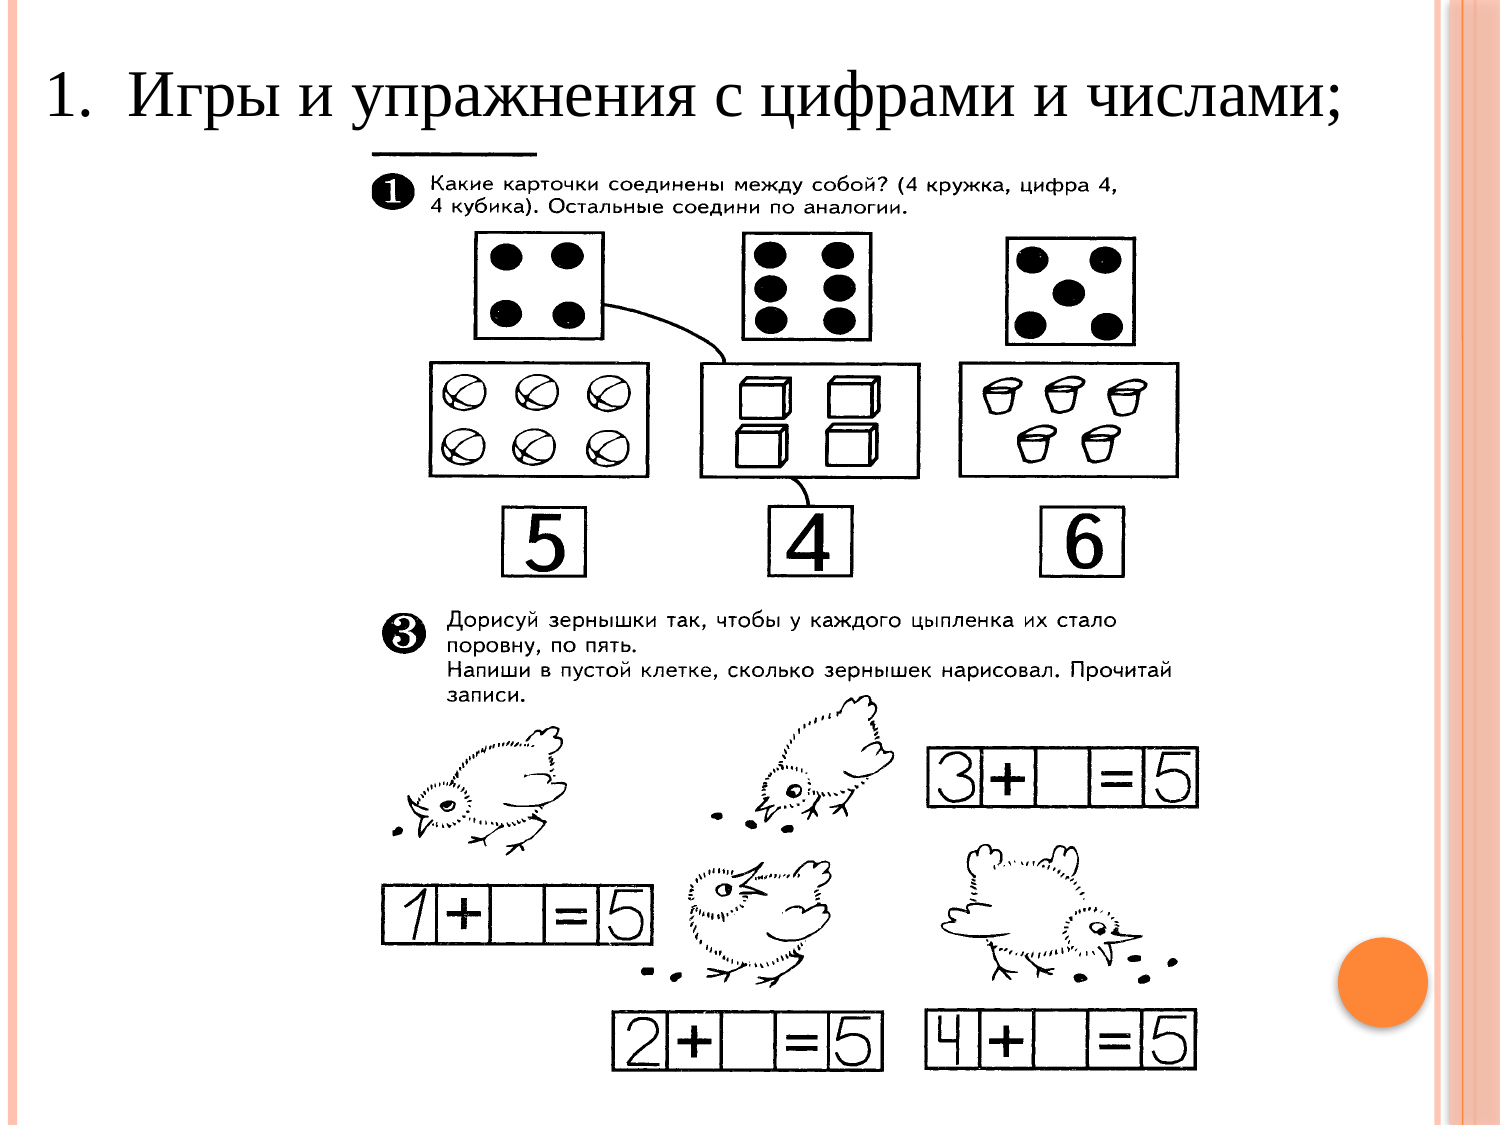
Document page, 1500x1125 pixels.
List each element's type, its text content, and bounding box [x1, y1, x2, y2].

list 1. Игры и упражнения с цифрами и числами; [29, 42, 1365, 843]
picture [371, 148, 1185, 582]
picture [371, 597, 1218, 1074]
